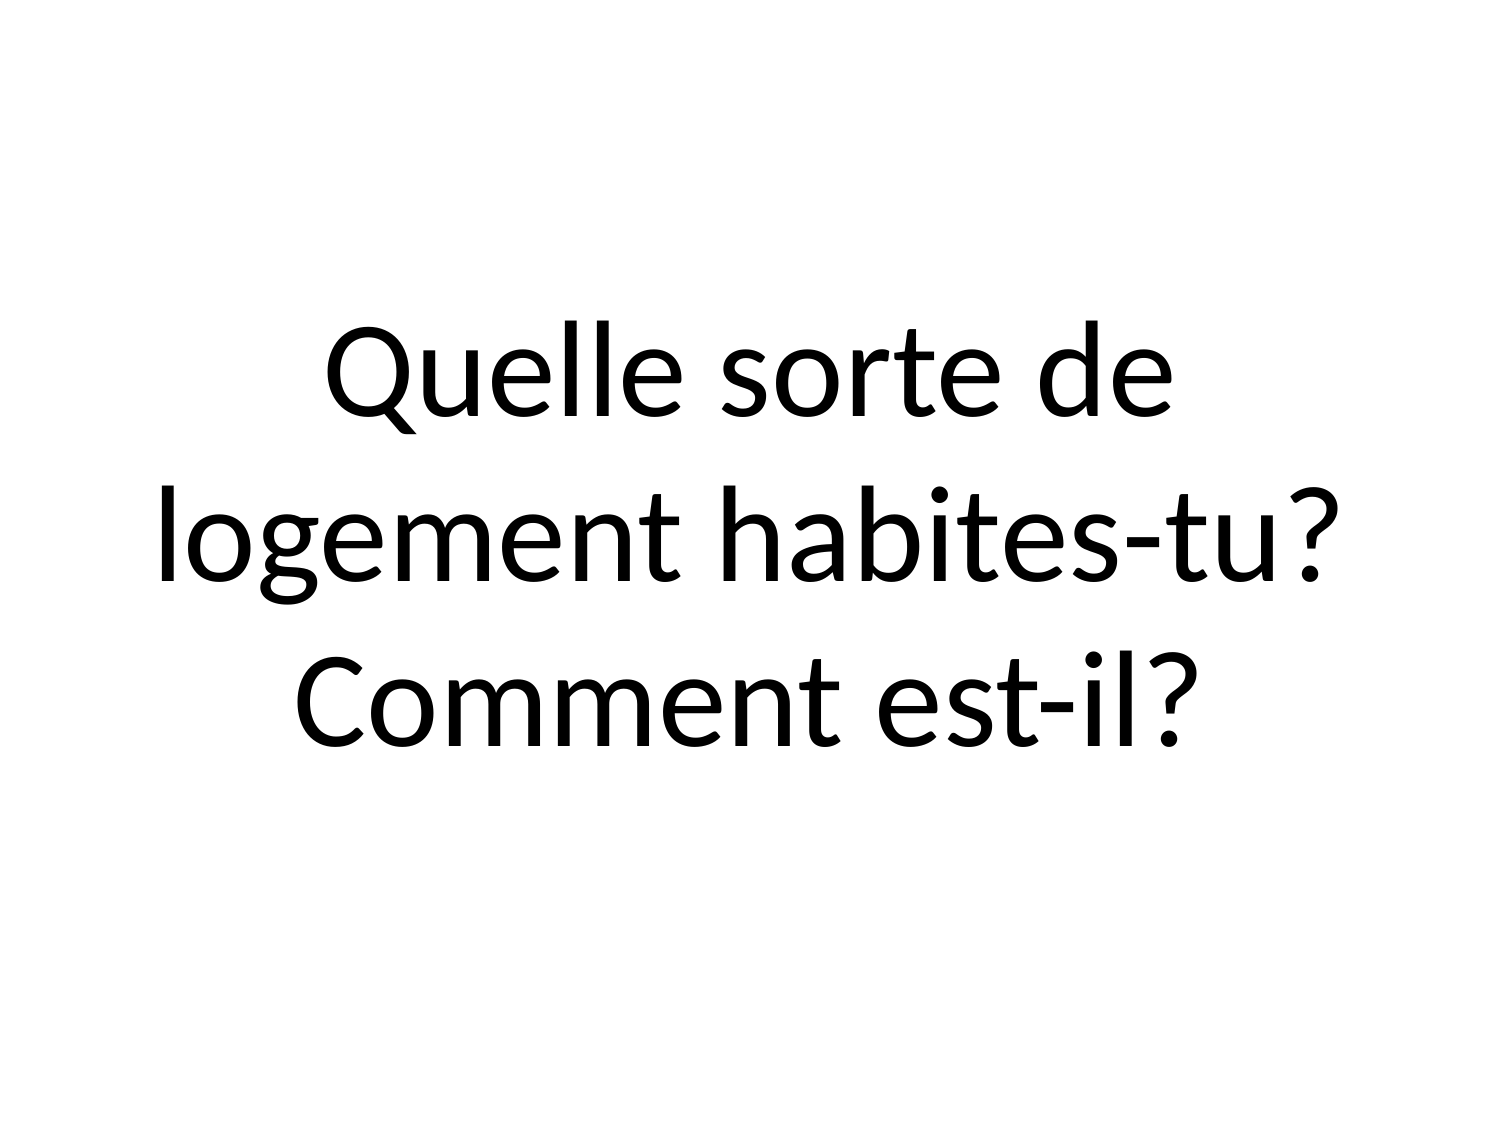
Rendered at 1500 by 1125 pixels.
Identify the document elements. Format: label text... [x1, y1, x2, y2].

title Quelle sorte de logement habites-tu? Comment est-il? [112, 330, 1388, 723]
